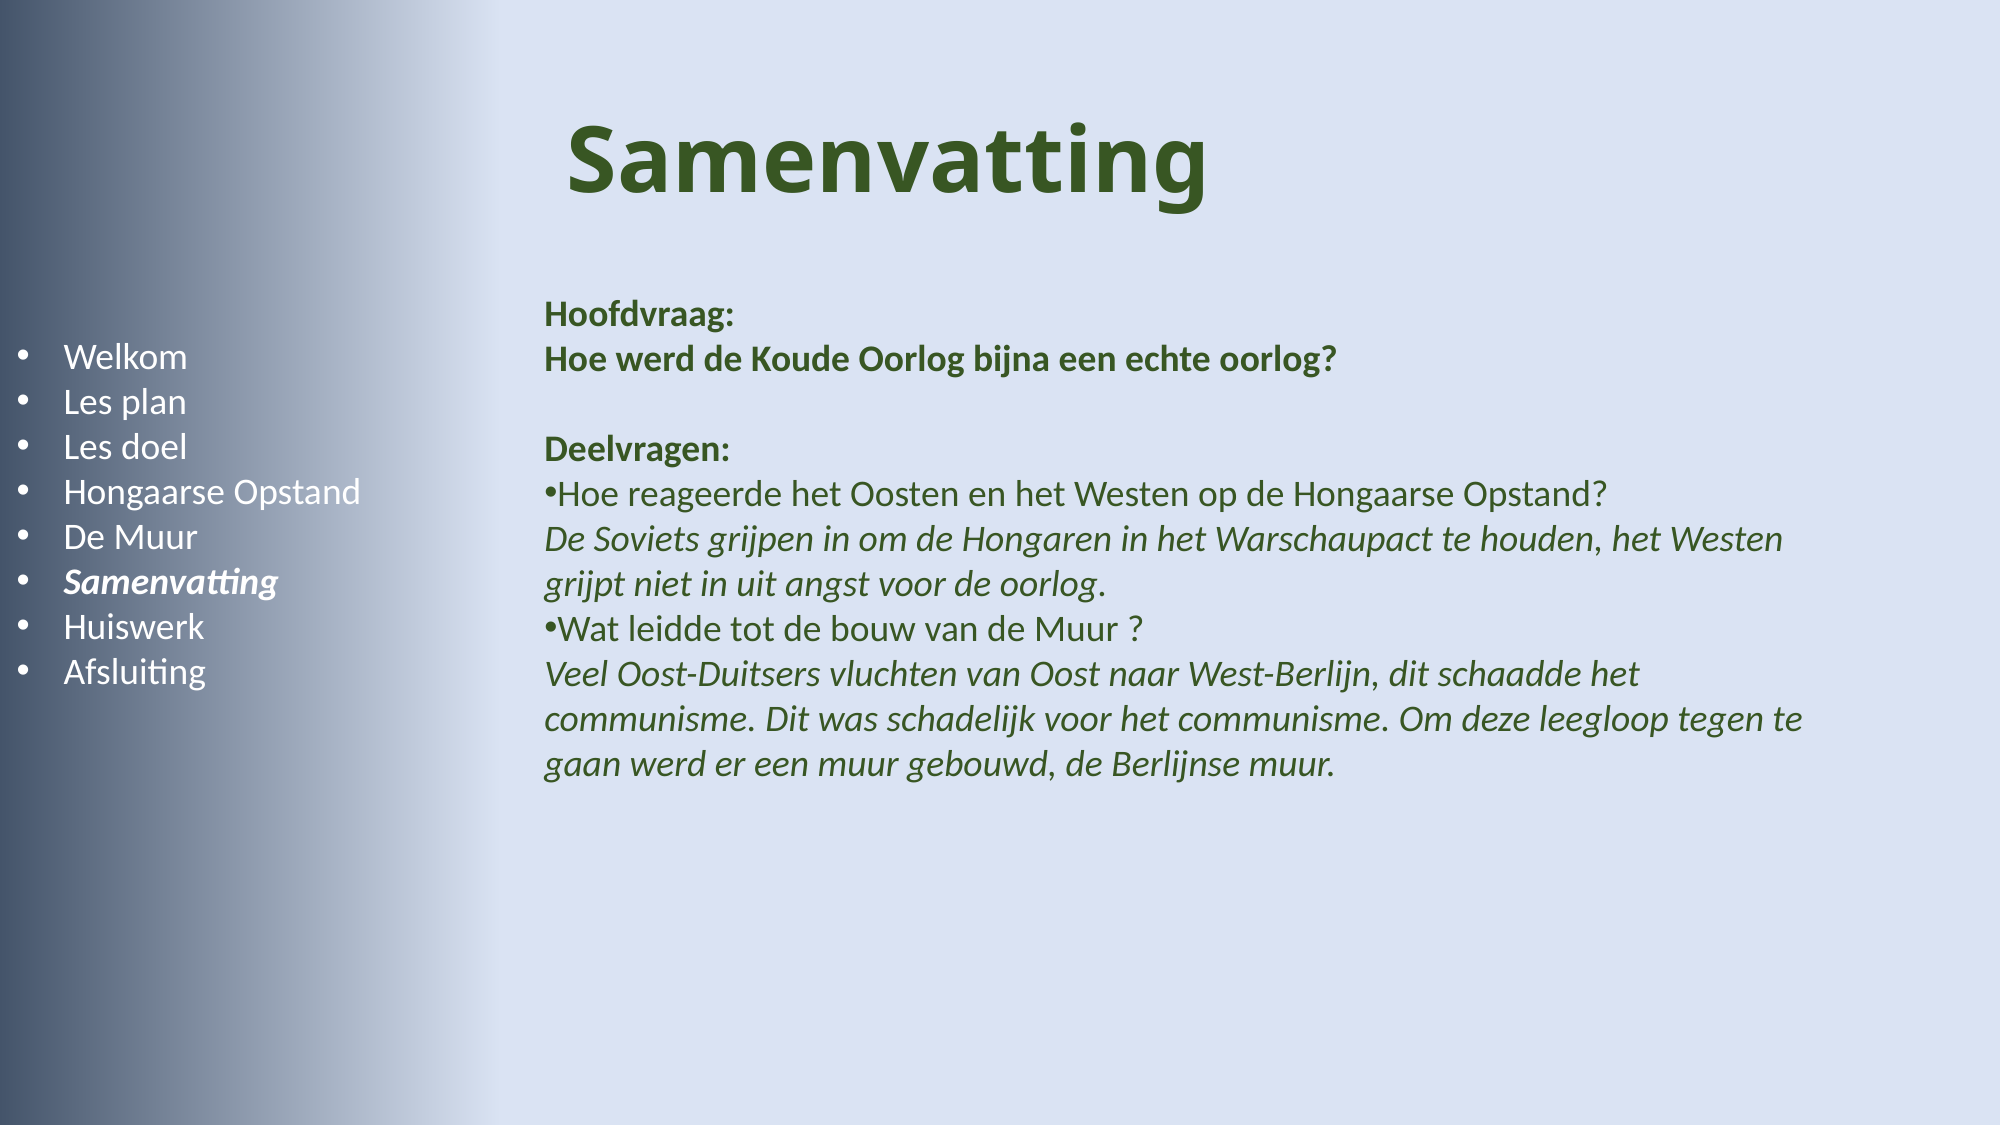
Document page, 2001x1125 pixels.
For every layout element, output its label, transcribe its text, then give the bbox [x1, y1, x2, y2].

text_box Welkom Les plan Les doel Hongaarse Opstand De Muur Samenvatting Huiswerk Afsluiting [1, 324, 377, 700]
title Samenvatting [551, 53, 1710, 272]
text_box Hoofdvraag: Hoe werd de Koude Oorlog bijna een echte oorlog? Deelvragen: Hoe reageerde het Oosten en het Westen op de Hongaarse Opstand? De Soviets grijpen in om de Hongaren in het Warschaupact te houden, het Westen grijpt niet in uit angst voor de oorlog. Wat leidde tot de bouw van de Muur ? Veel Oost-Duitsers vluchten van Oost naar West-Berlijn, dit schaadde het communisme. Dit was schadelijk voor het communisme. Om deze leegloop tegen te gaan werd er een muur gebouwd, de Berlijnse muur. [529, 281, 1868, 792]
